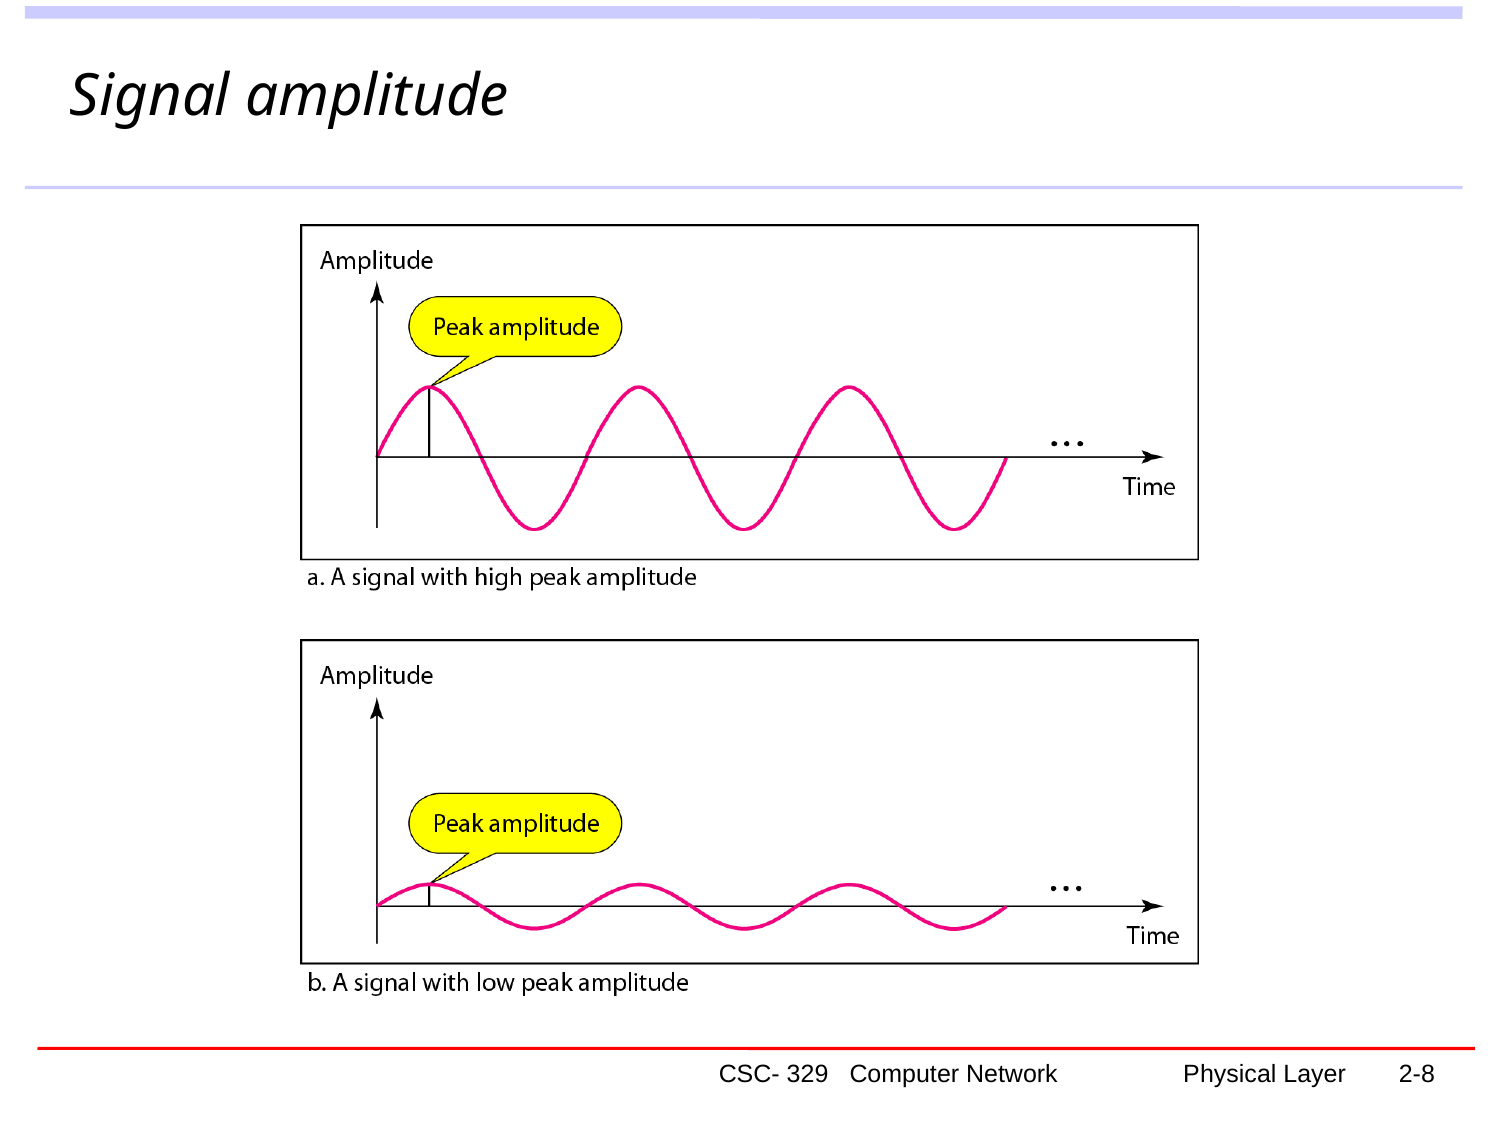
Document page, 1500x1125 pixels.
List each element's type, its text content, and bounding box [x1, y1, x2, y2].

picture [299, 224, 1199, 997]
slide_number 2-8 [1338, 1049, 1451, 1125]
text_box Signal amplitude [55, 50, 524, 135]
footer CSC- 329 Computer Network Physical Layer [665, 1049, 1338, 1125]
